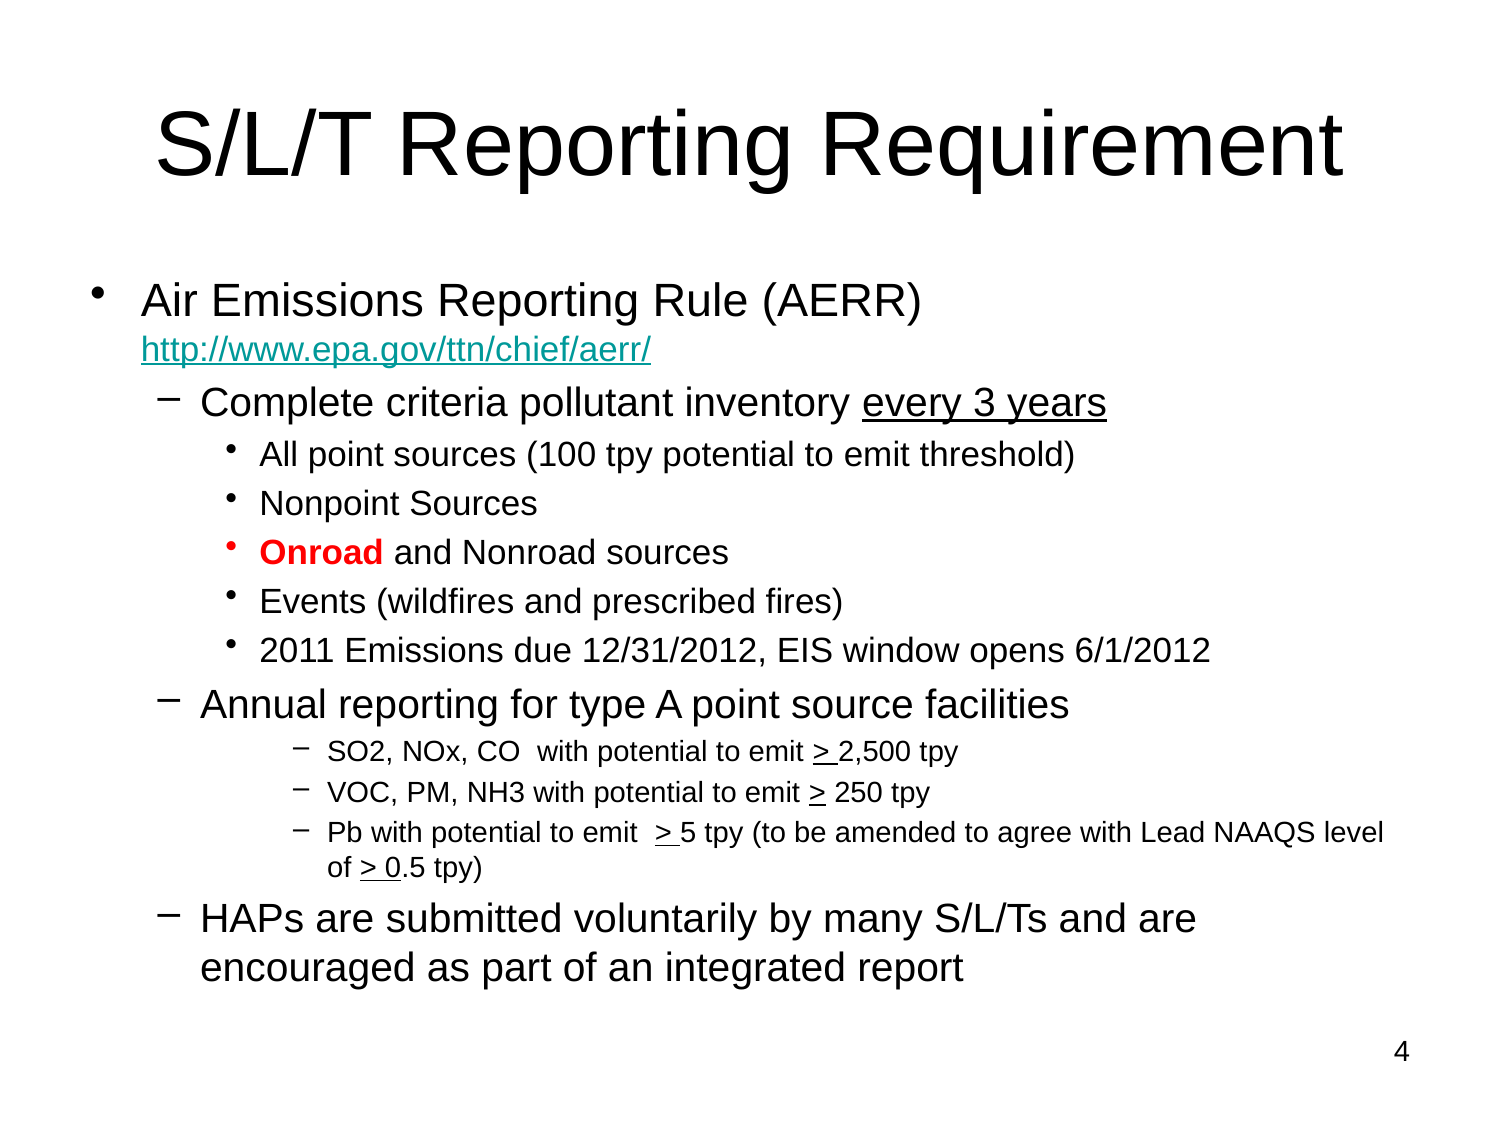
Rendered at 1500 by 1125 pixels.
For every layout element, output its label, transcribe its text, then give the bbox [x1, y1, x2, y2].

slide_number 4 [1074, 1024, 1426, 1103]
title S/L/T Reporting Requirement [74, 44, 1426, 233]
list Air Emissions Reporting Rule (AERR) http://www.epa.gov/ttn/chief/aerr/ Complete criteria pollutant inventory every 3 years All point sources (100 tpy potential to emit threshold) Nonpoint Sources Onroad and Nonroad sources Events (wildfires and prescribed fires) 2011 Emissions due 12/31/2012, EIS window opens 6/1/2012 Annual reporting for type A point source facilities SO2, NOx, CO with potential to emit > 2,500 tpy VOC, PM, NH3 with potential to emit > 250 tpy Pb with potential to emit > 5 tpy (to be amended to agree with Lead NAAQS level of > 0.5 tpy) HAPs are submitted voluntarily by many S/L/Ts and are encouraged as part of an integrated report [74, 262, 1426, 1006]
